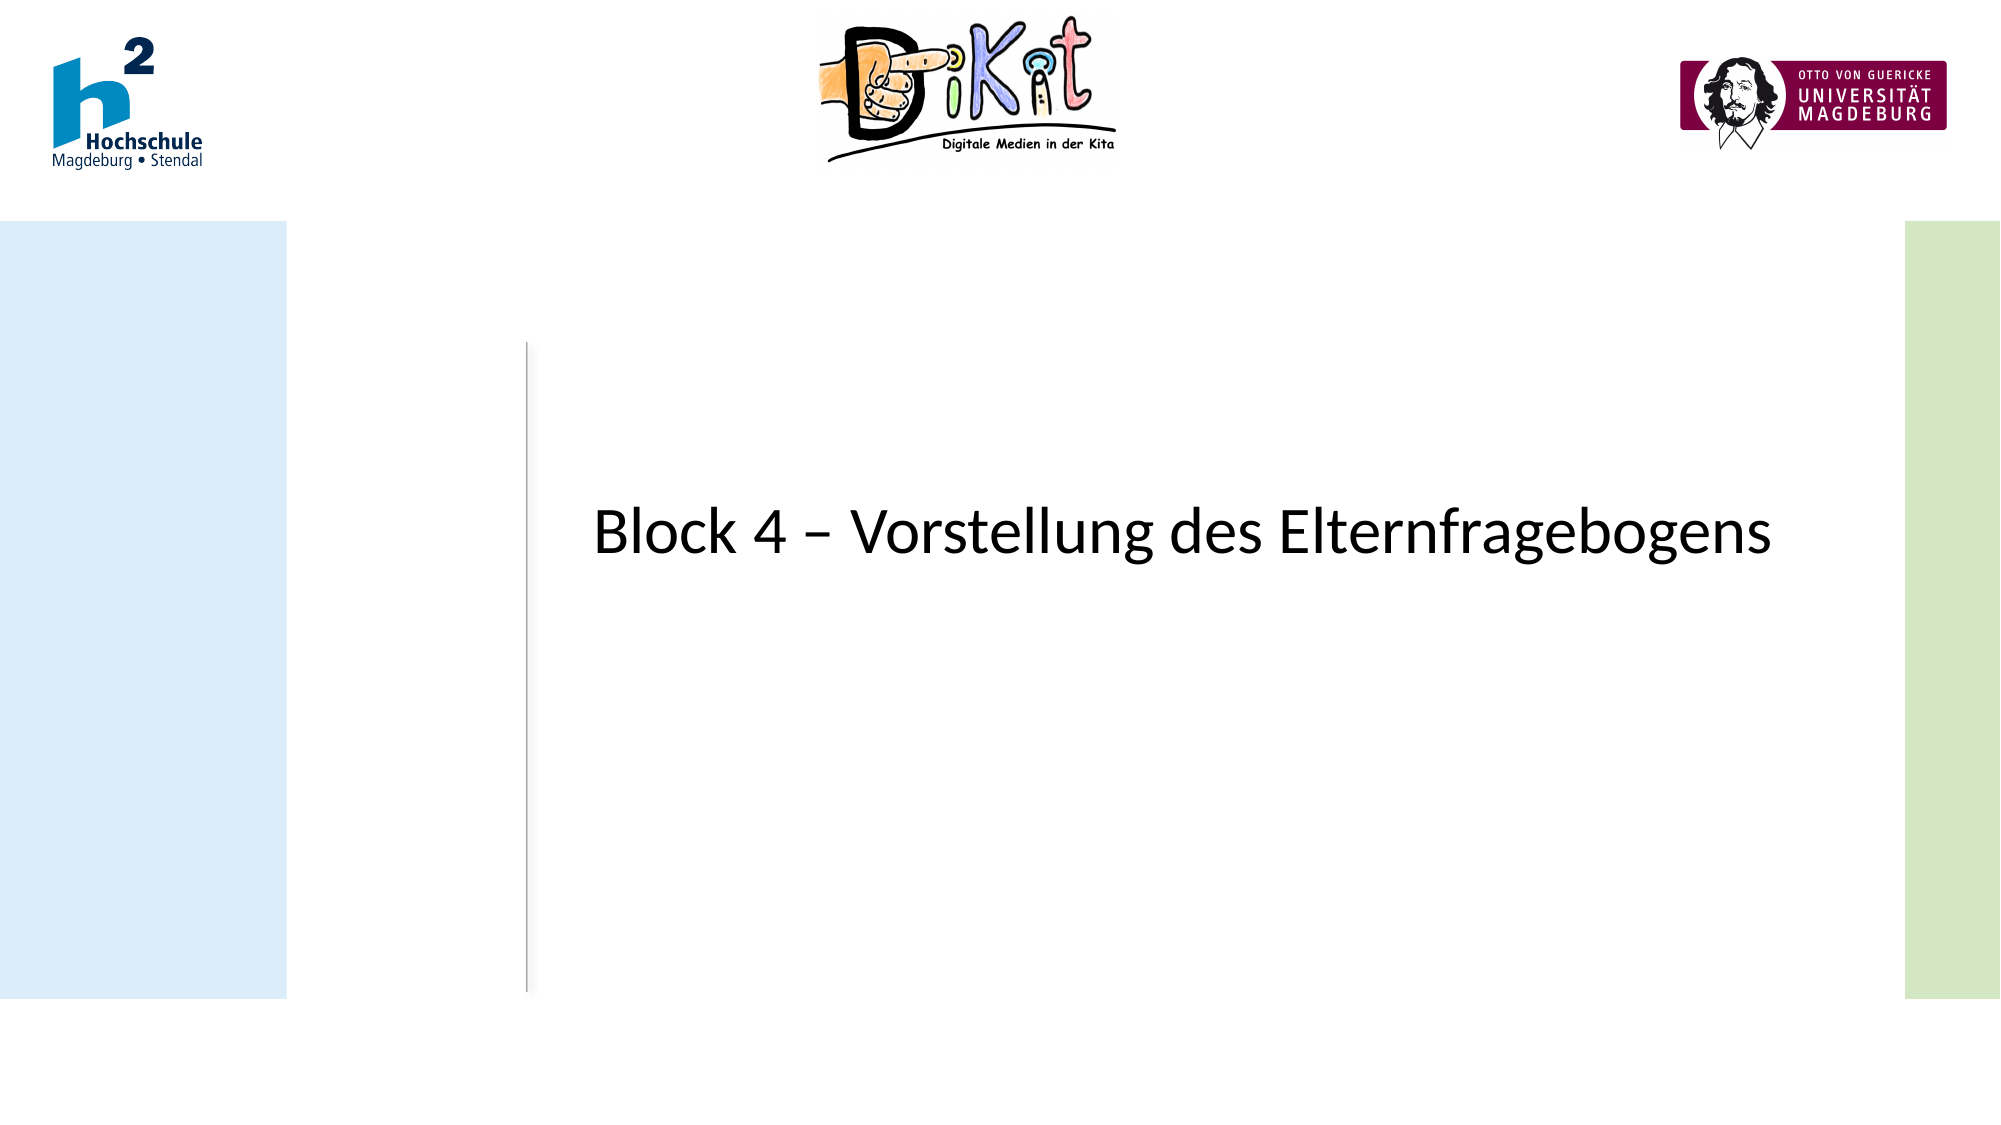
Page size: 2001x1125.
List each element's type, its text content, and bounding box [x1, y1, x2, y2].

picture [53, 37, 202, 170]
picture [816, 14, 1119, 170]
title [0, 221, 287, 999]
text_box [1905, 220, 2000, 999]
picture [1680, 57, 1947, 150]
text_box Block 4 – Vorstellung des Elternfragebogens [578, 440, 1853, 575]
